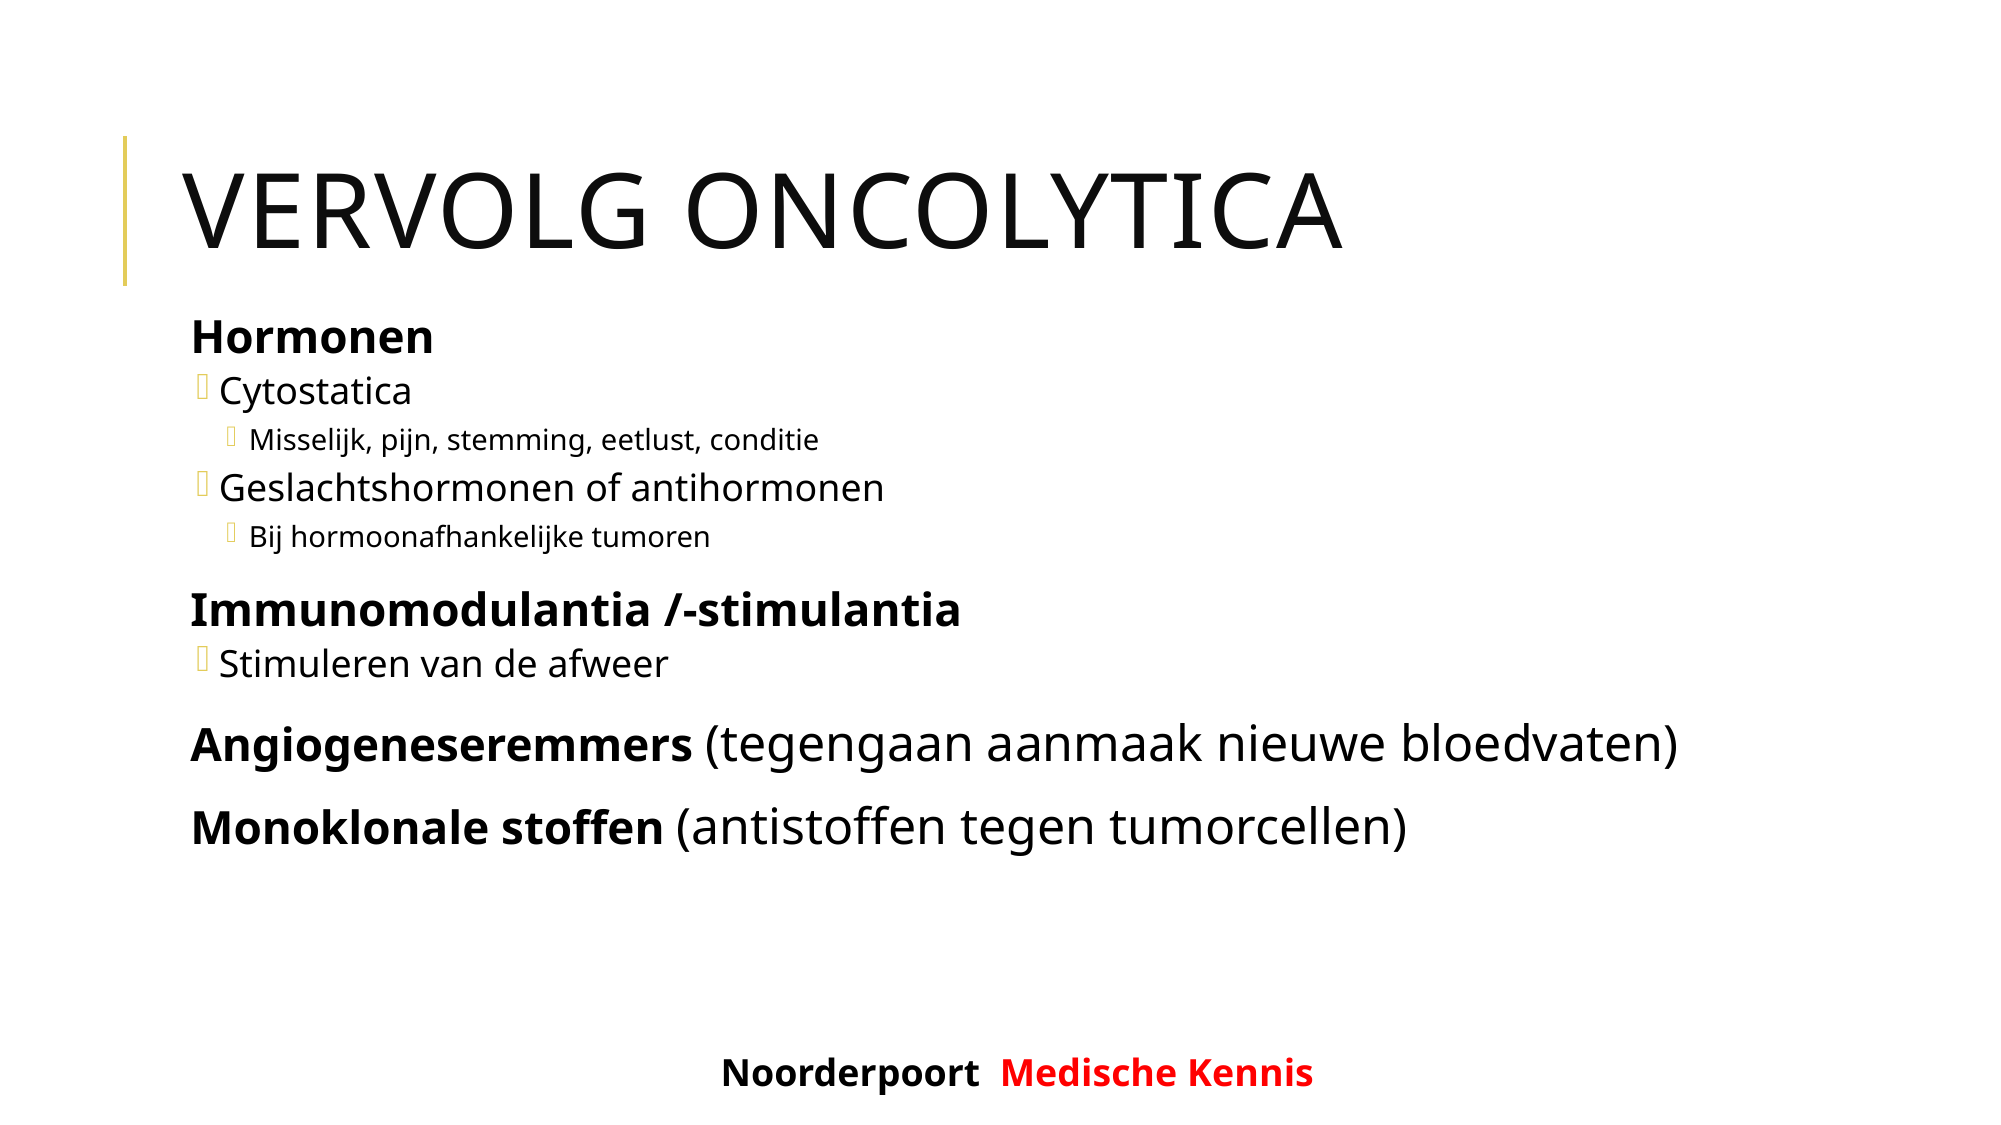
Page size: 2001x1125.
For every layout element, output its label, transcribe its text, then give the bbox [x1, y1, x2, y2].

text_box Noorderpoort Medische Kennis [705, 1041, 1369, 1102]
list Hormonen Cytostatica Misselijk, pijn, stemming, eetlust, conditie Geslachtshormonen of antihormonen Bij hormoonafhankelijke tumoren Immunomodulantia /-stimulantia Stimuleren van de afweer Angiogeneseremmers (tegengaan aanmaak nieuwe bloedvaten) Monoklonale stoffen (antistoffen tegen tumorcellen) [168, 306, 1887, 1125]
title vervolg oncolytica [168, 96, 1763, 306]
